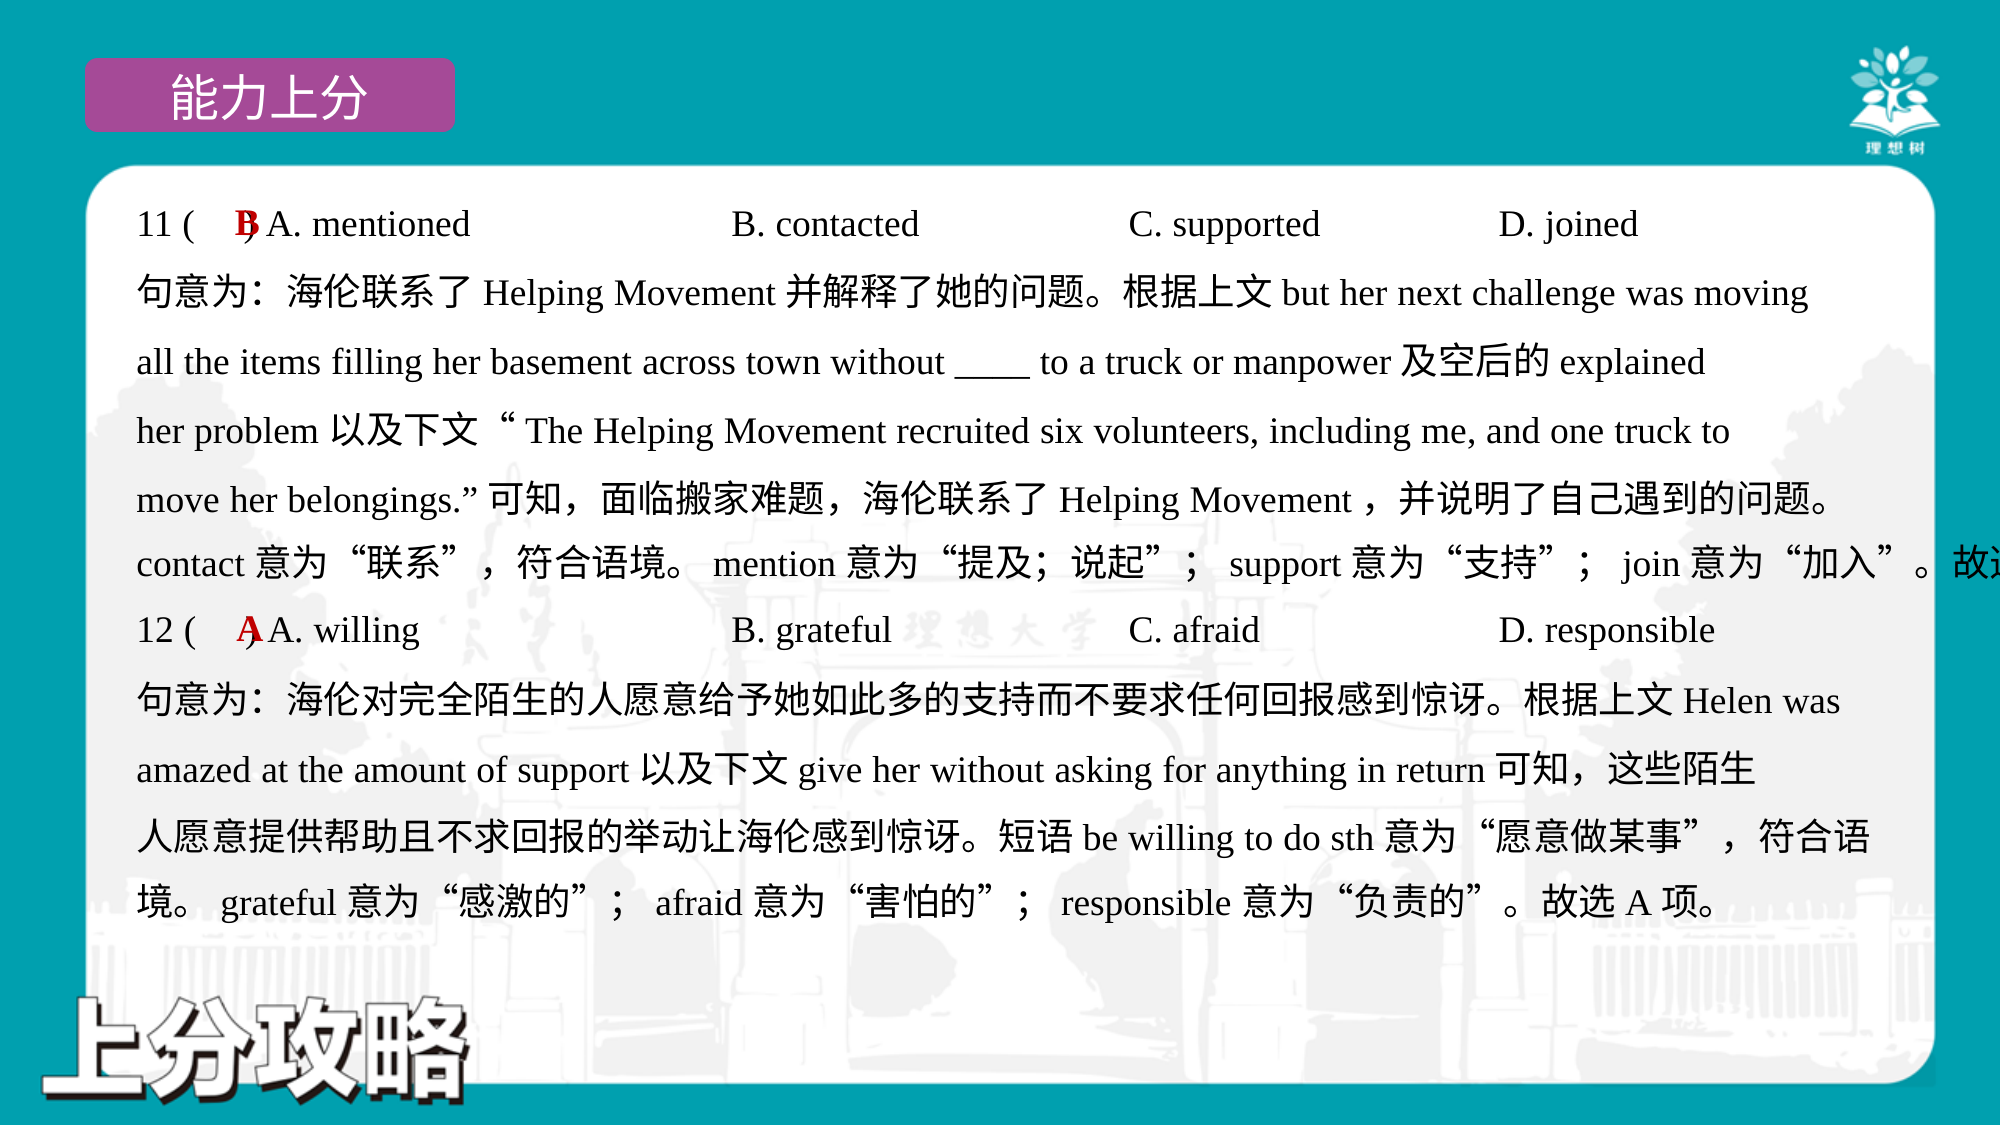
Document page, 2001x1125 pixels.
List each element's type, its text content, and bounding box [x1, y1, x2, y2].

text_box 句意为：海伦联系了Helping Movement并解释了她的问题。根据上文but her next challenge was moving all the items filling her basement across town without ____ to a truck or manpower及空后的explained her problem以及下文“The Helping Movement recruited six volunteers, including me, and one truck to move her belongings.”可知，面临搬家难题，海伦联系了Helping Movement，并说明了自己遇到的问题。 contact意为“联系”，符合语境。mention意为“提及；说起”；support意为“支持”；join意为“加入”。故选B项。 [136, 244, 1865, 578]
text_box 12 ( ) A. willing B. grateful C. afraid D. responsible [136, 583, 222, 643]
text_box 12 ( ) A. willing B. grateful C. afraid D. responsible [278, 583, 1865, 643]
picture [0, 0, 2000, 1125]
text_box B [221, 176, 274, 236]
text_box 句意为：海伦对完全陌生的人愿意给予她如此多的支持而不要求任何回报感到惊讶。根据上文Helen was amazed at the amount of support以及下文give her without asking for anything in return可知，这些陌生 人愿意提供帮助且不求回报的举动让海伦感到惊讶。短语be willing to do sth意为“愿意做某事”，符合语 境。grateful意为“感激的”；afraid意为“害怕的”；responsible意为“负责的”。故选A项。 [136, 652, 1865, 917]
text_box 11 ( ) A. mentioned B. contacted C. supported D. joined [136, 176, 1865, 237]
text_box A [222, 582, 278, 643]
